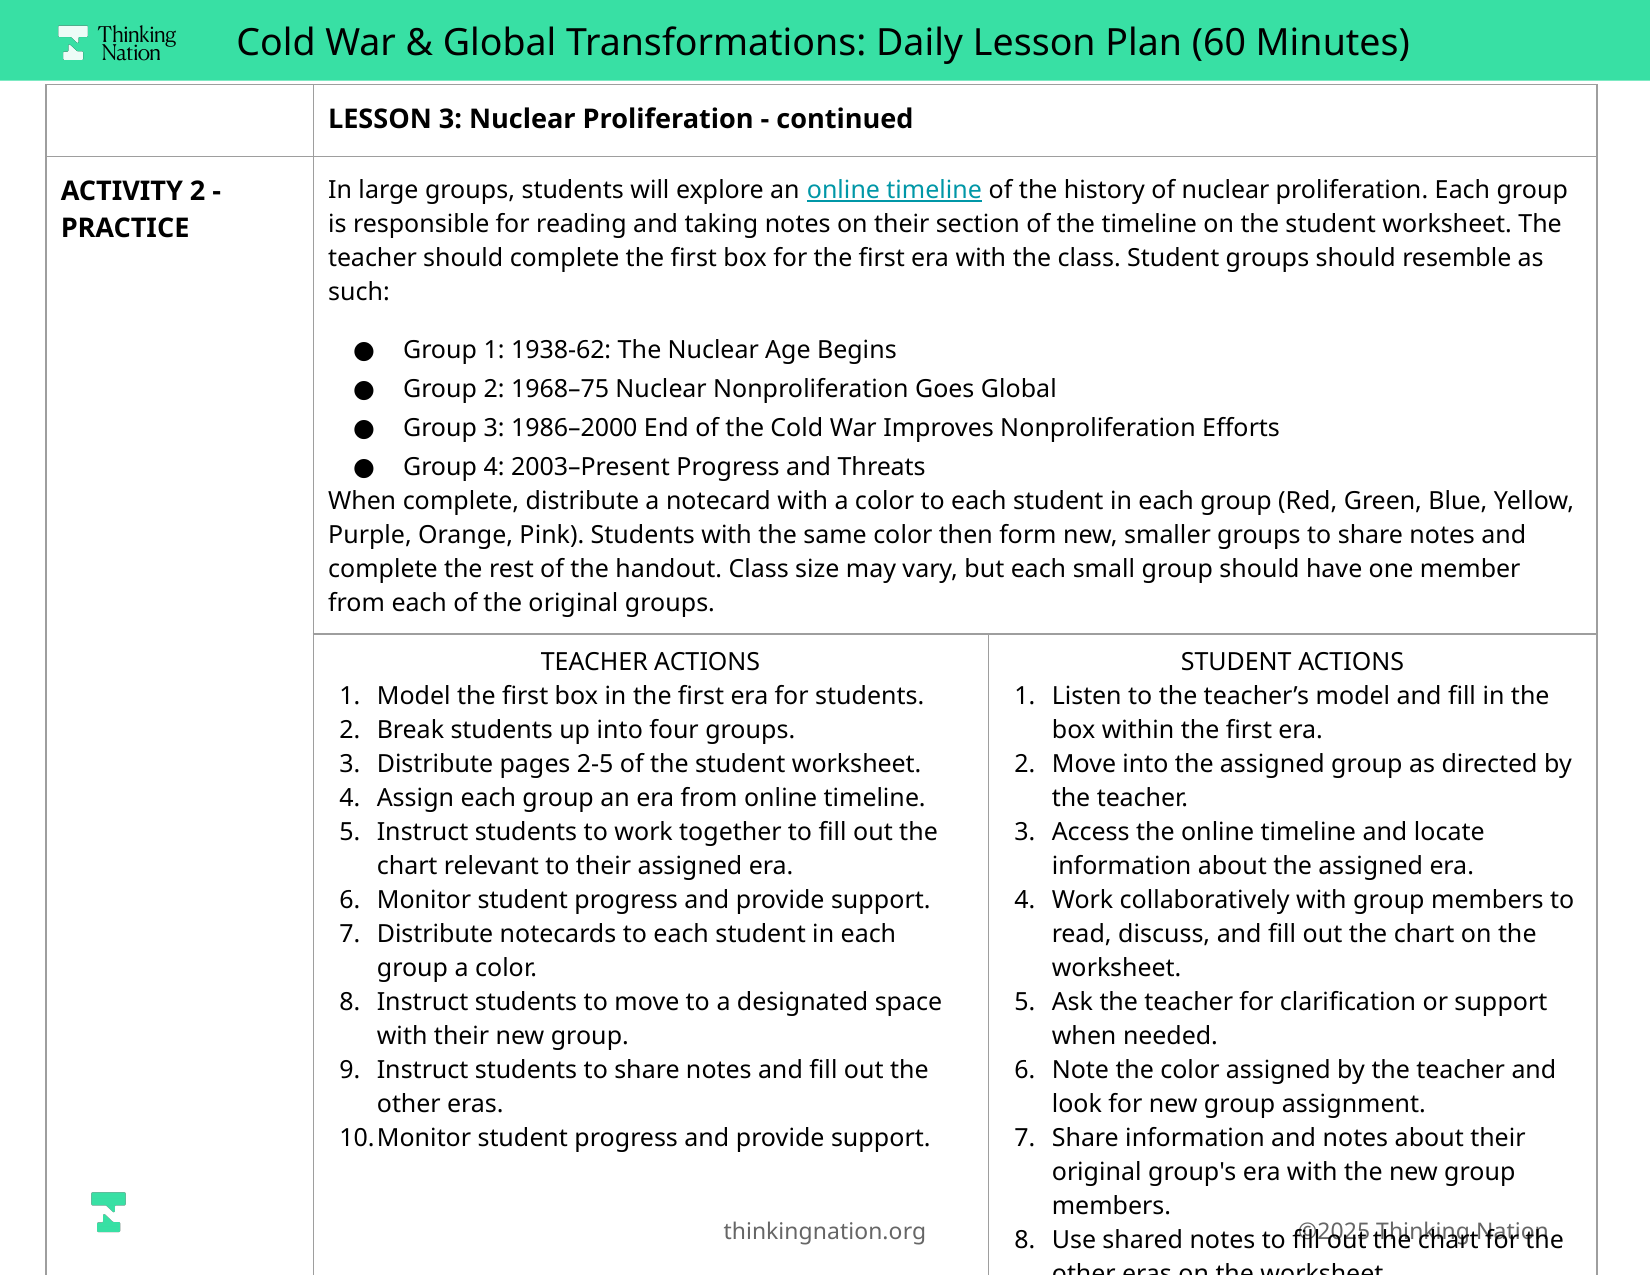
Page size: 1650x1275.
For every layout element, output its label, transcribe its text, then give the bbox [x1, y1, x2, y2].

table_header [47, 85, 313, 156]
text_box Cold War & Global Transformations: Daily Lesson Plan (60 Minutes) [0, 0, 1650, 81]
table_header LESSON 3: Nuclear Proliferation - continued [314, 85, 1596, 156]
picture [45, 14, 180, 85]
table_cell TEACHER ACTIONS Model the first box in the first era for students. Break students up into four groups. Distribute pages 2-5 of the student worksheet. Assign each group an era from online timeline. Instruct students to work together to fill out the chart relevant to their assigned era. Monitor student progress and provide support. Distribute notecards to each student in each group a color. Instruct students to move to a designated space with their new group. Instruct students to share notes and fill out the other eras. Monitor student progress and provide support. [314, 635, 988, 1275]
table_cell In large groups, students will explore an online timeline of the history of nuclear proliferation. Each group is responsible for reading and taking notes on their section of the timeline on the student worksheet. The teacher should complete the first box for the first era with the class. Student groups should resemble as such: Group 1: 1938-62: The Nuclear Age Begins Group 2: 1968–75 Nuclear Nonproliferation Goes Global Group 3: 1986–2000 End of the Cold War Improves Nonproliferation Efforts Group 4: 2003–Present Progress and Threats When complete, distribute a notecard with a color to each student in each group (Red, Green, Blue, Yellow, Purple, Orange, Pink). Students with the same color then form new, smaller groups to share notes and complete the rest of the handout. Class size may vary, but each small group should have one member from each of the original groups. [314, 157, 1596, 633]
picture [80, 1184, 136, 1240]
table_cell ACTIVITY 2 - PRACTICE [47, 157, 313, 1275]
table_cell STUDENT ACTIONS Listen to the teacher’s model and fill in the box within the first era. Move into the assigned group as directed by the teacher. Access the online timeline and locate information about the assigned era. Work collaboratively with group members to read, discuss, and fill out the chart on the worksheet. Ask the teacher for clarification or support when needed. Note the color assigned by the teacher and look for new group assignment. Share information and notes about their original group's era with the new group members. Use shared notes to fill out the chart for the other eras on the worksheet. [989, 635, 1596, 1275]
